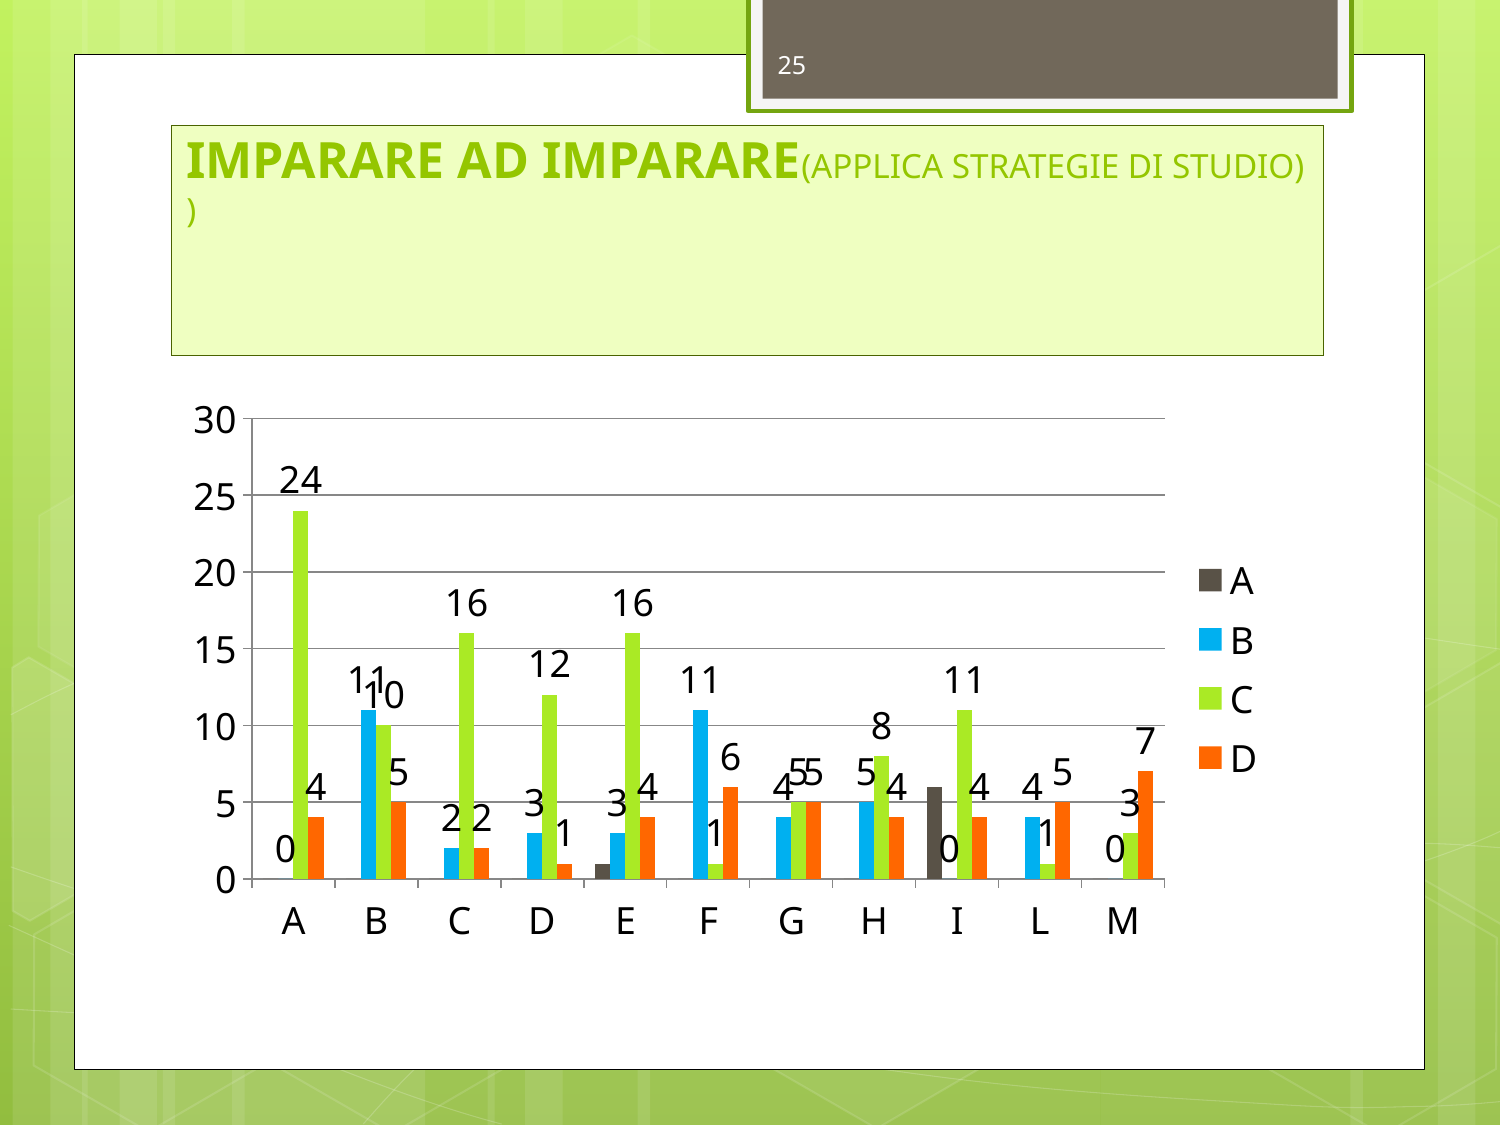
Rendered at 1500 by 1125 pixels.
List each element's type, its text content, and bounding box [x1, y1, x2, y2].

slide_number 25 [762, 36, 982, 97]
chart [170, 380, 1284, 957]
title IMPARARE AD IMPARARE(APPLICA STRATEGIE DI STUDIO) ) [171, 125, 1324, 356]
